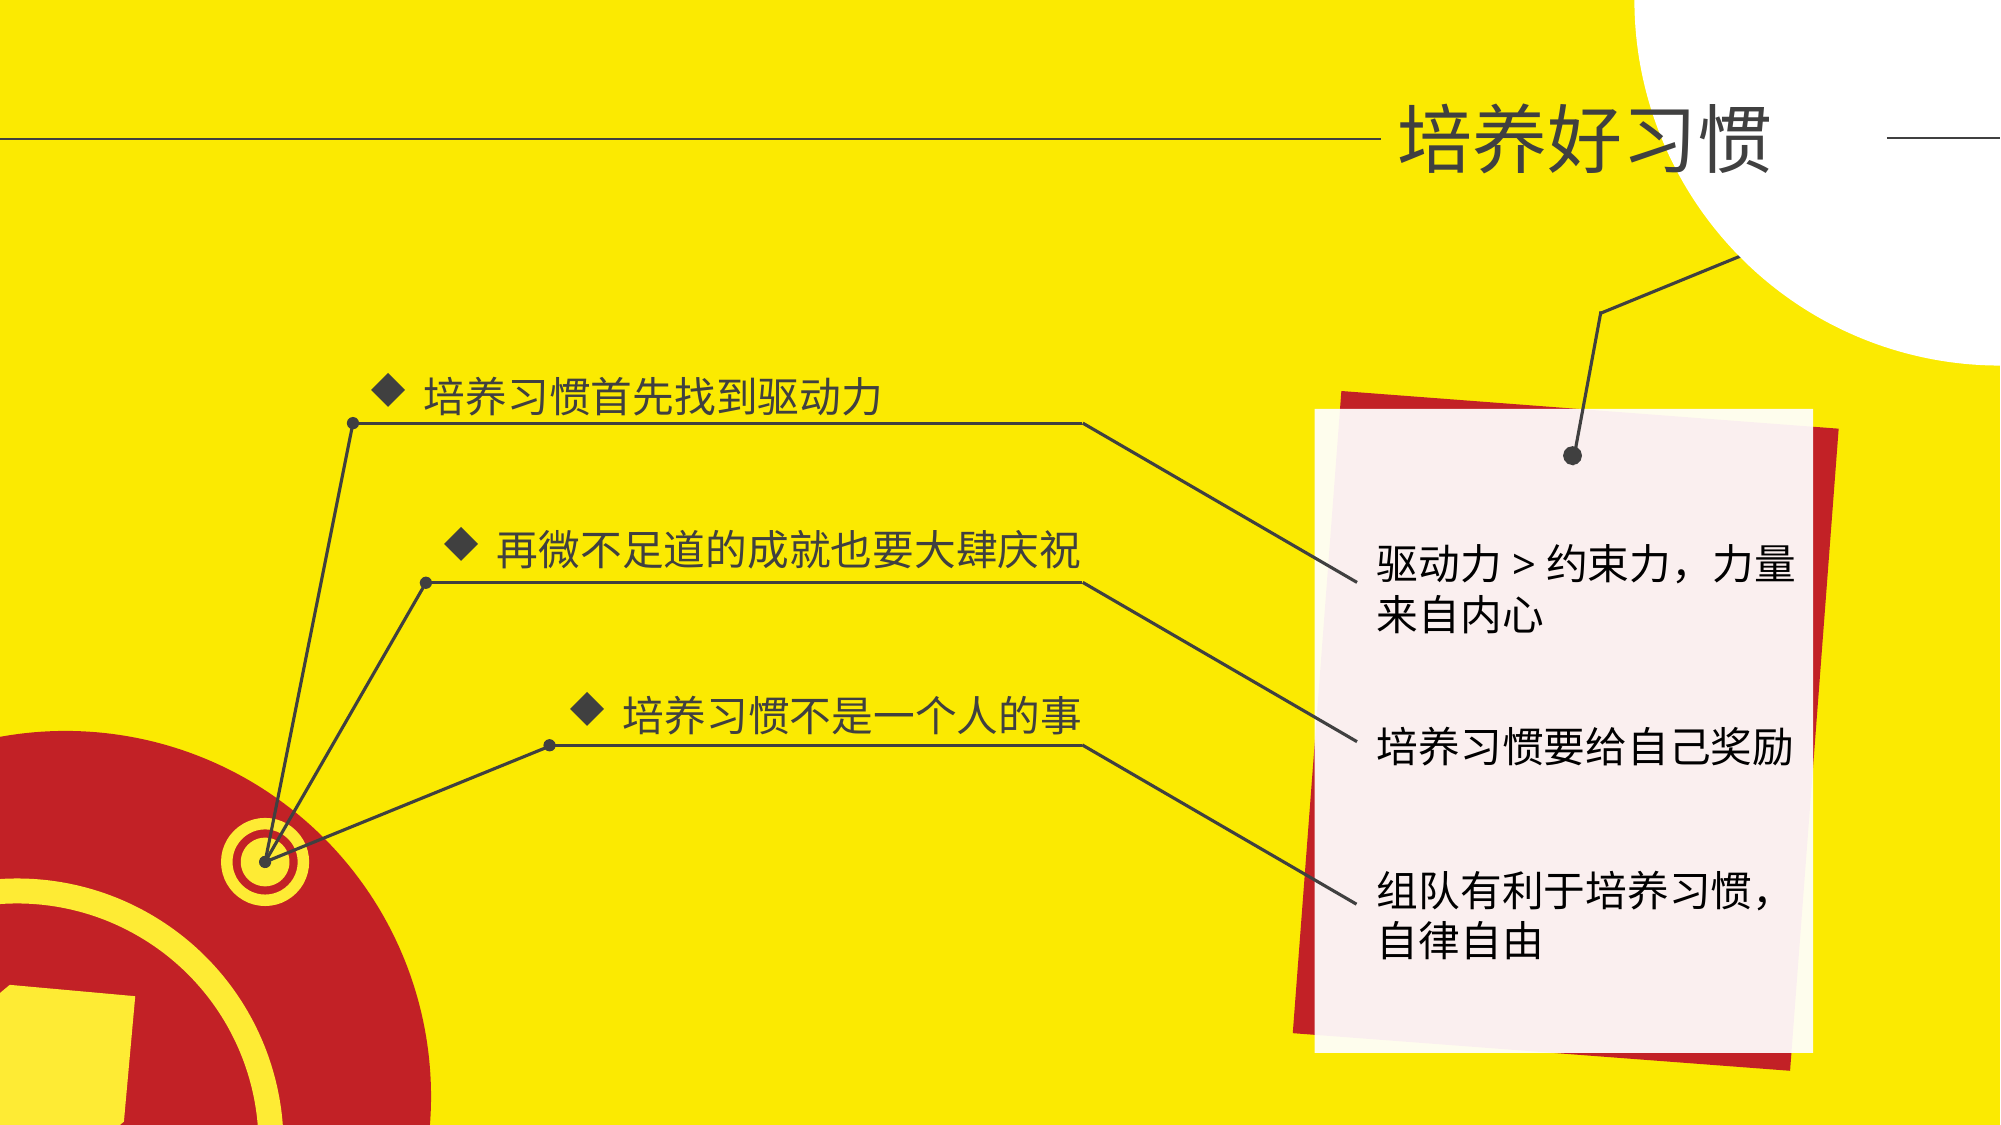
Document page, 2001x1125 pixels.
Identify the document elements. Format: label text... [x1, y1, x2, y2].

text_box [0, 729, 433, 1125]
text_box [265, 423, 353, 582]
text_box [1291, 905, 1313, 1036]
text_box [1633, 0, 2000, 84]
text_box 培养习惯首先找到驱动力 [352, 363, 978, 422]
text_box [0, 889, 272, 1125]
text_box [1601, 231, 1800, 314]
text_box 再微不足道的成就也要大肆庆祝 [425, 516, 1082, 582]
text_box 组队有利于培养习惯，自律自由 [1362, 857, 1821, 972]
text_box [1561, 445, 1574, 467]
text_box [1572, 311, 1601, 466]
text_box [1686, 190, 2000, 367]
text_box 驱动力>约束力，力量来自内心 [1362, 530, 1821, 646]
text_box 培养习惯要给自己奖励 [1362, 712, 1821, 778]
text_box 培养习惯不是一个人的事 [551, 682, 1177, 744]
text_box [265, 745, 552, 862]
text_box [1082, 423, 1358, 582]
text_box [1814, 425, 1840, 712]
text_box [1082, 744, 1357, 905]
text_box [0, 983, 137, 1125]
text_box [1313, 408, 1814, 1054]
text_box 培养好习惯 [1314, 84, 2000, 190]
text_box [1082, 582, 1358, 742]
text_box [1339, 389, 1572, 408]
text_box [225, 822, 305, 902]
text_box [239, 836, 291, 888]
text_box [1554, 1054, 1793, 1072]
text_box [265, 582, 426, 745]
